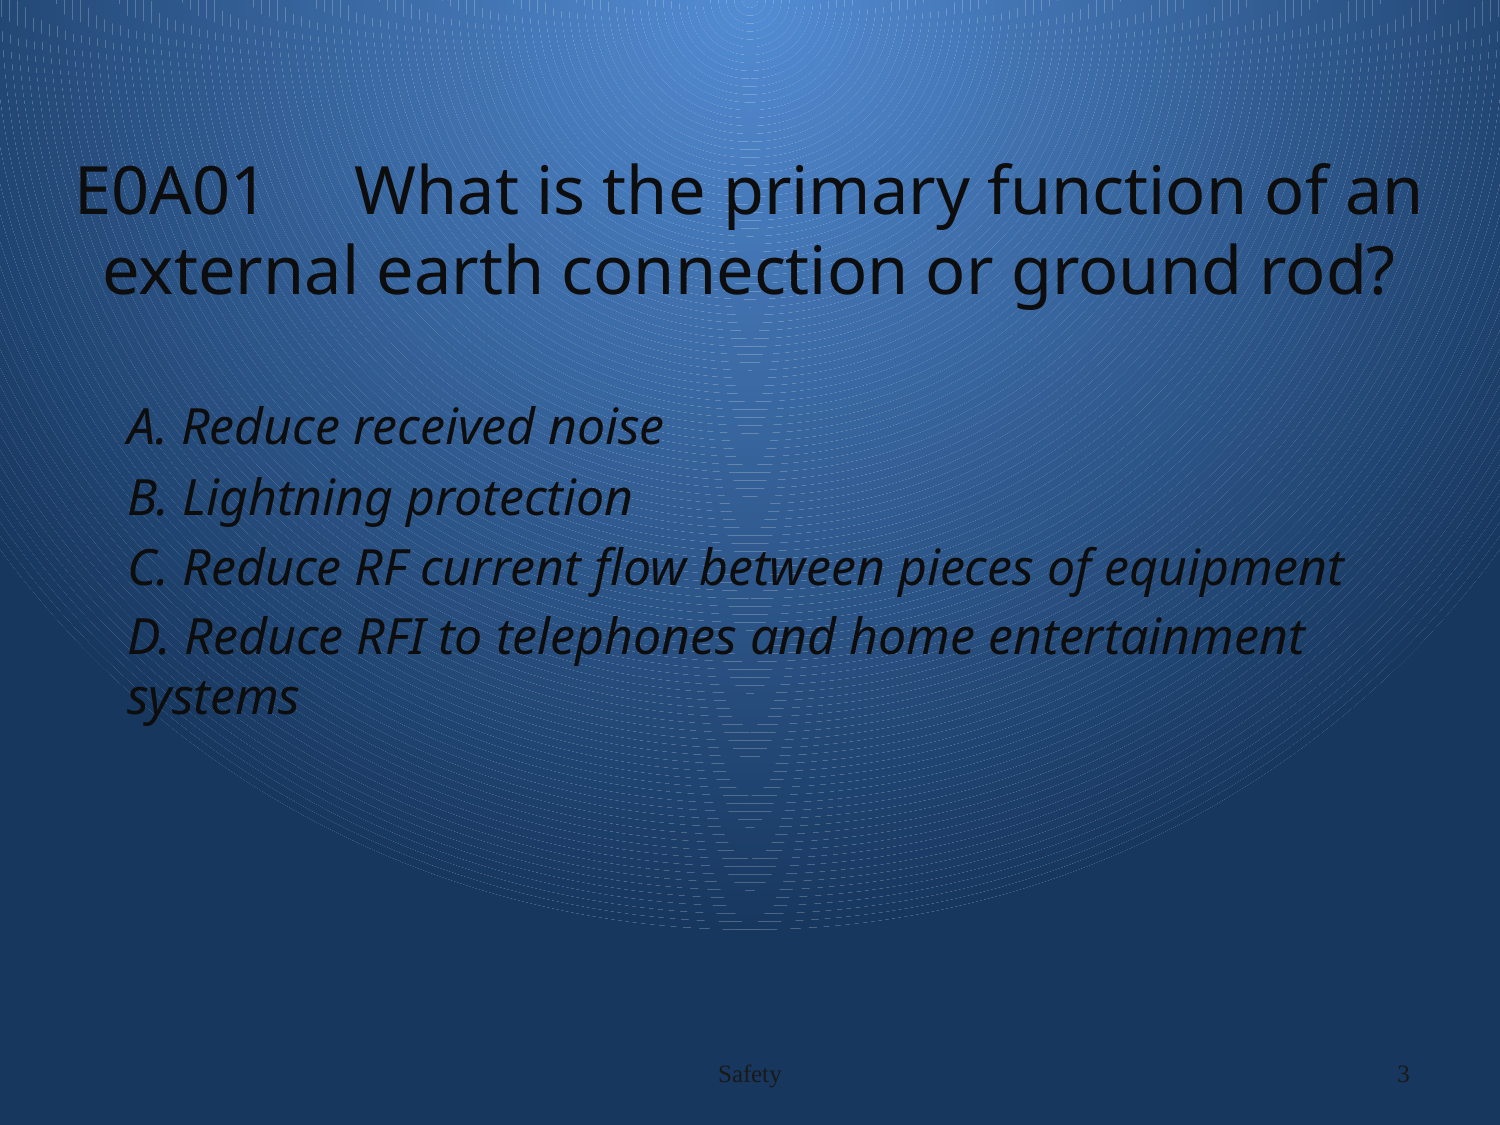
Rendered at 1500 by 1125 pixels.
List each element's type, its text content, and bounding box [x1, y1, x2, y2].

slide_number 3 [1074, 1042, 1425, 1103]
subtitle A. Reduce received noise B. Lightning protection C. Reduce RF current flow between pieces of equipment D. Reduce RFI to telephones and home entertainment systems [112, 387, 1388, 1013]
footer Safety [512, 1042, 988, 1103]
title E0A01 What is the primary function of an external earth connection or ground rod? [50, 0, 1450, 375]
